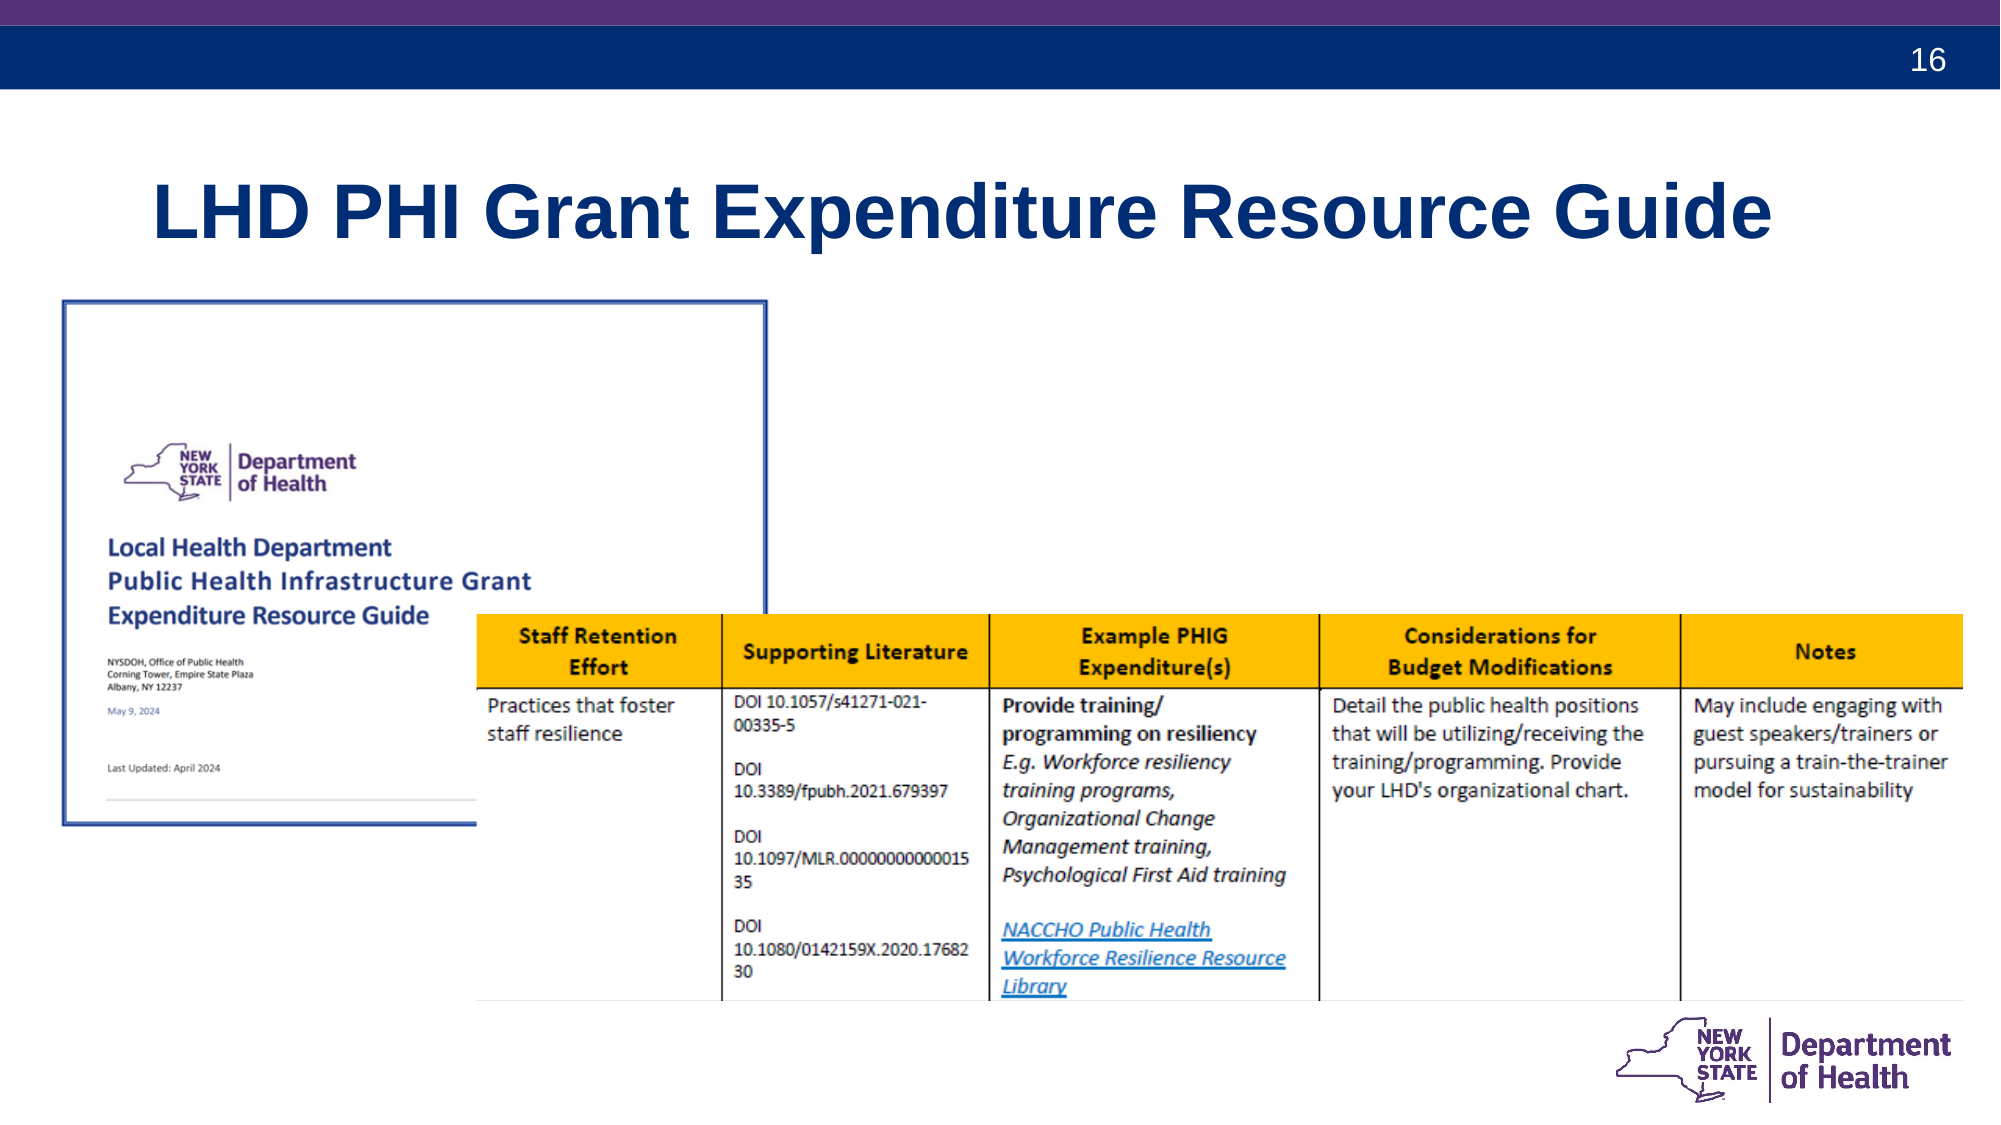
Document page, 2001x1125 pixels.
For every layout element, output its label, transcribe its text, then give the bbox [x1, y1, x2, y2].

title LHD PHI Grant Expenditure Resource Guide [137, 126, 1863, 300]
picture [1616, 1017, 1951, 1103]
picture [57, 294, 1963, 1001]
